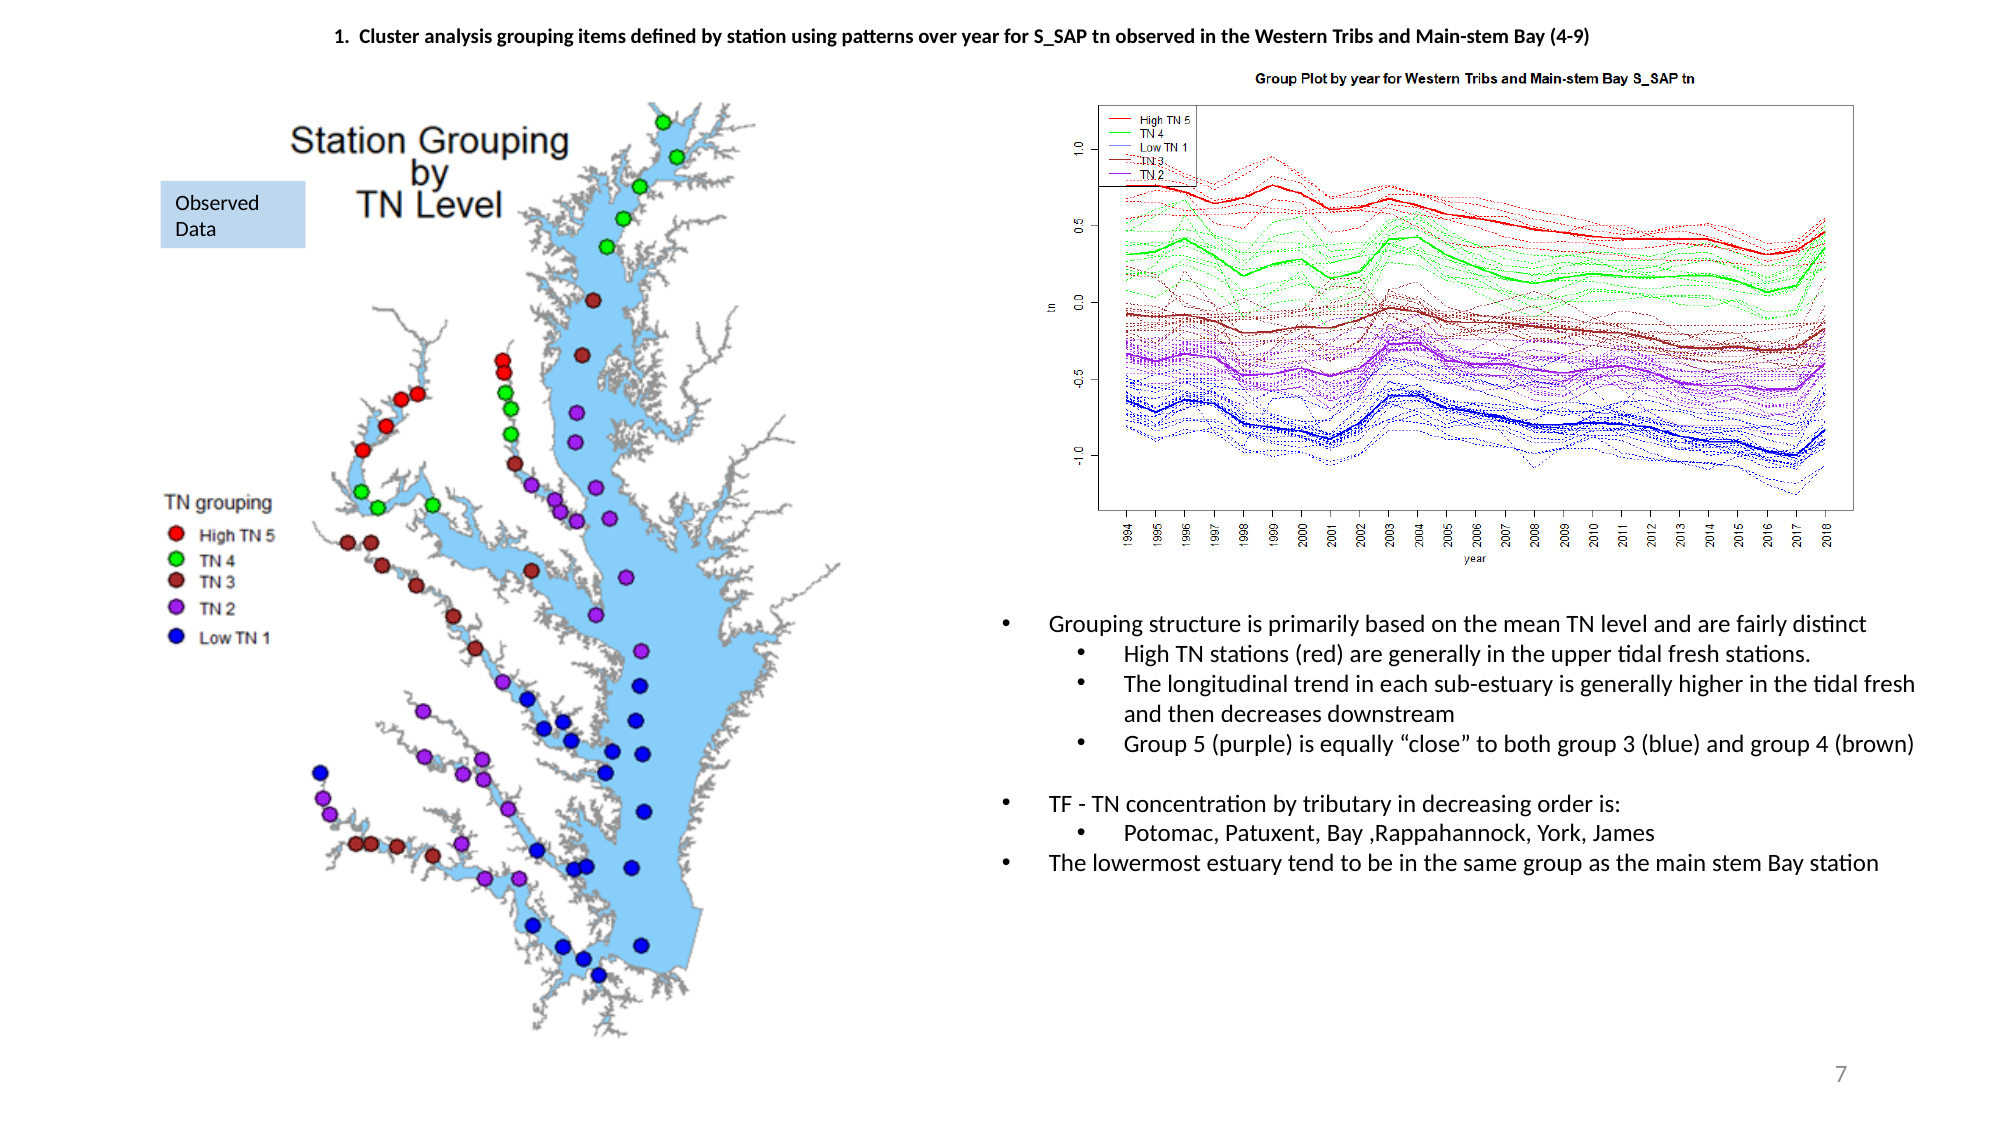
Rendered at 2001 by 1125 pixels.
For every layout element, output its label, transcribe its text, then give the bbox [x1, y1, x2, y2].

slide_number 7 [1412, 1042, 1863, 1103]
text_box Grouping structure is primarily based on the mean TN level and are fairly distinct High TN stations (red) are generally in the upper tidal fresh stations. The longitudinal trend in each sub-estuary is generally higher in the tidal fresh and then decreases downstream Group 5 (purple) is equally “close” to both group 3 (blue) and group 4 (brown) TF - TN concentration by tributary in decreasing order is: Potomac, Patuxent, Bay ,Rappahannock, York, James The lowermost estuary tend to be in the same group as the main stem Bay station [987, 600, 1936, 945]
picture [1041, 49, 1882, 579]
picture [125, 90, 862, 1051]
text_box 1. Cluster analysis grouping items defined by station using patterns over year for S_SAP tn observed in the Western Tribs and Main-stem Bay (4-9) [319, 14, 1764, 80]
